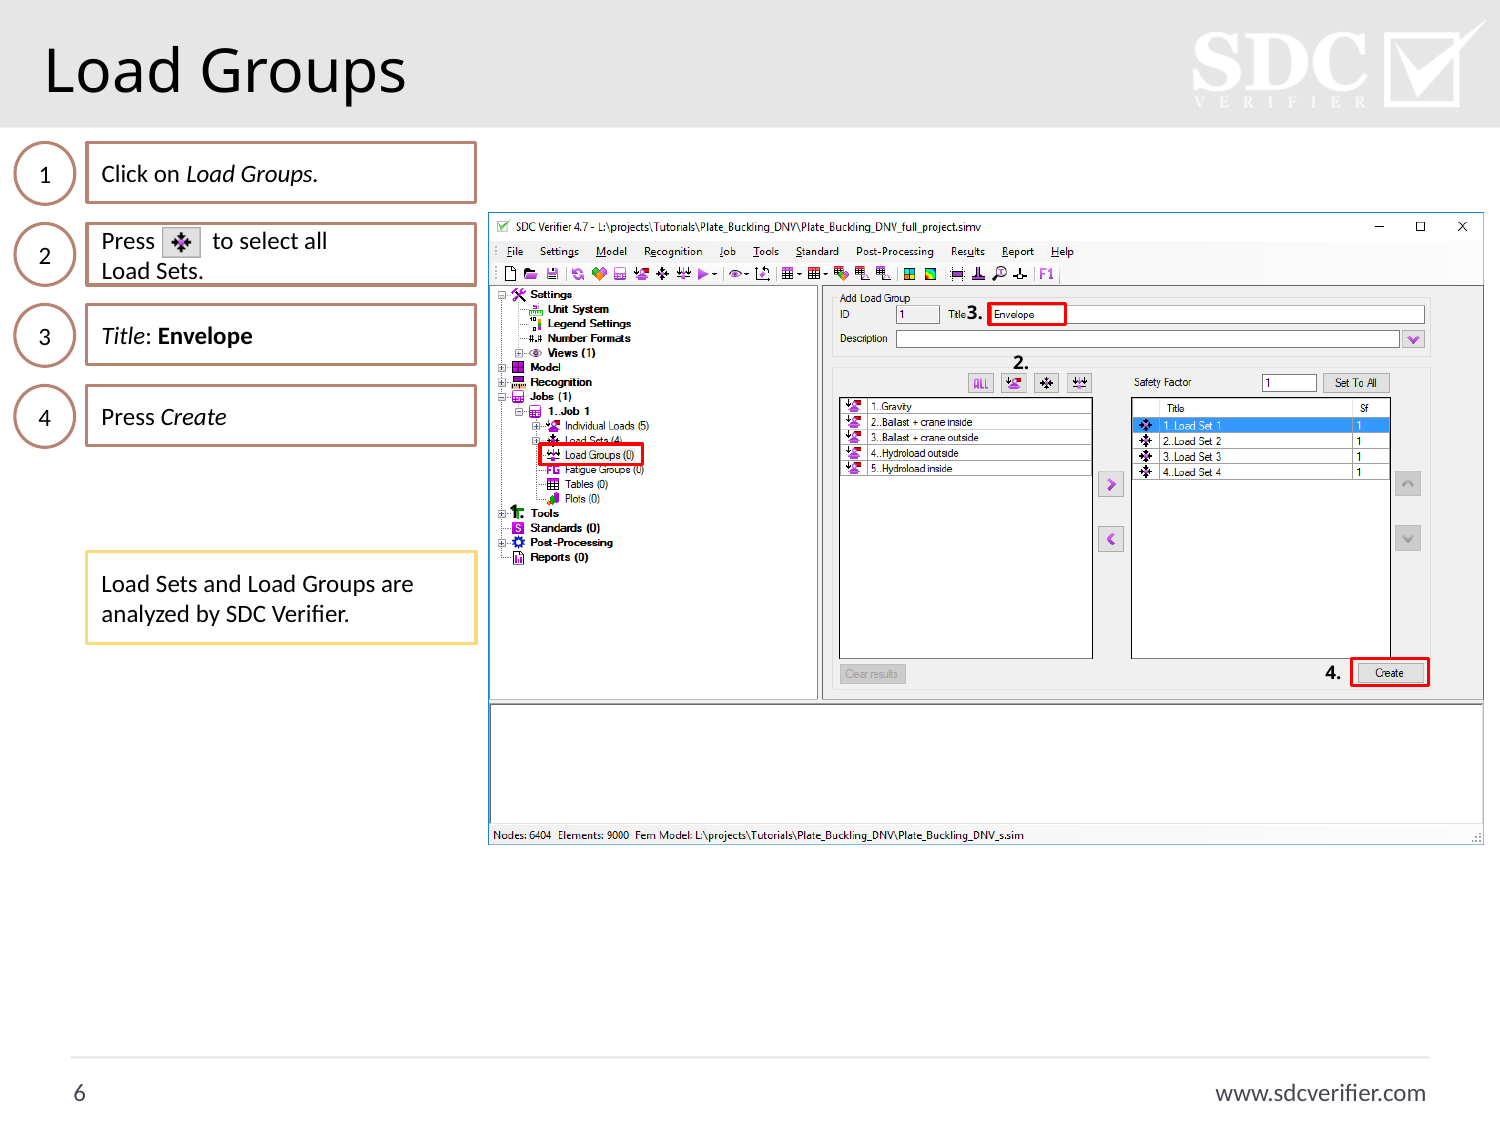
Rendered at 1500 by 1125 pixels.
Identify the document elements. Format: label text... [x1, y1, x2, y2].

text_box 1 [13, 140, 77, 206]
text_box Load Sets and Load Groups are analyzed by SDC Verifier. [85, 550, 478, 645]
text_box 4 [13, 383, 77, 449]
text_box Click on Load Groups. [85, 141, 477, 204]
text_box 3 [13, 302, 77, 368]
slide_number 6 [58, 1073, 163, 1109]
text_box Load Groups [29, 24, 1478, 113]
text_box Press to select all Load Sets. [85, 222, 477, 287]
picture [0, 0, 1500, 1125]
text_box 2 [13, 221, 77, 287]
footer www.sdcverifier.com [1200, 1072, 1443, 1111]
text_box Title: Envelope [85, 303, 477, 366]
text_box Press Create [85, 384, 477, 447]
